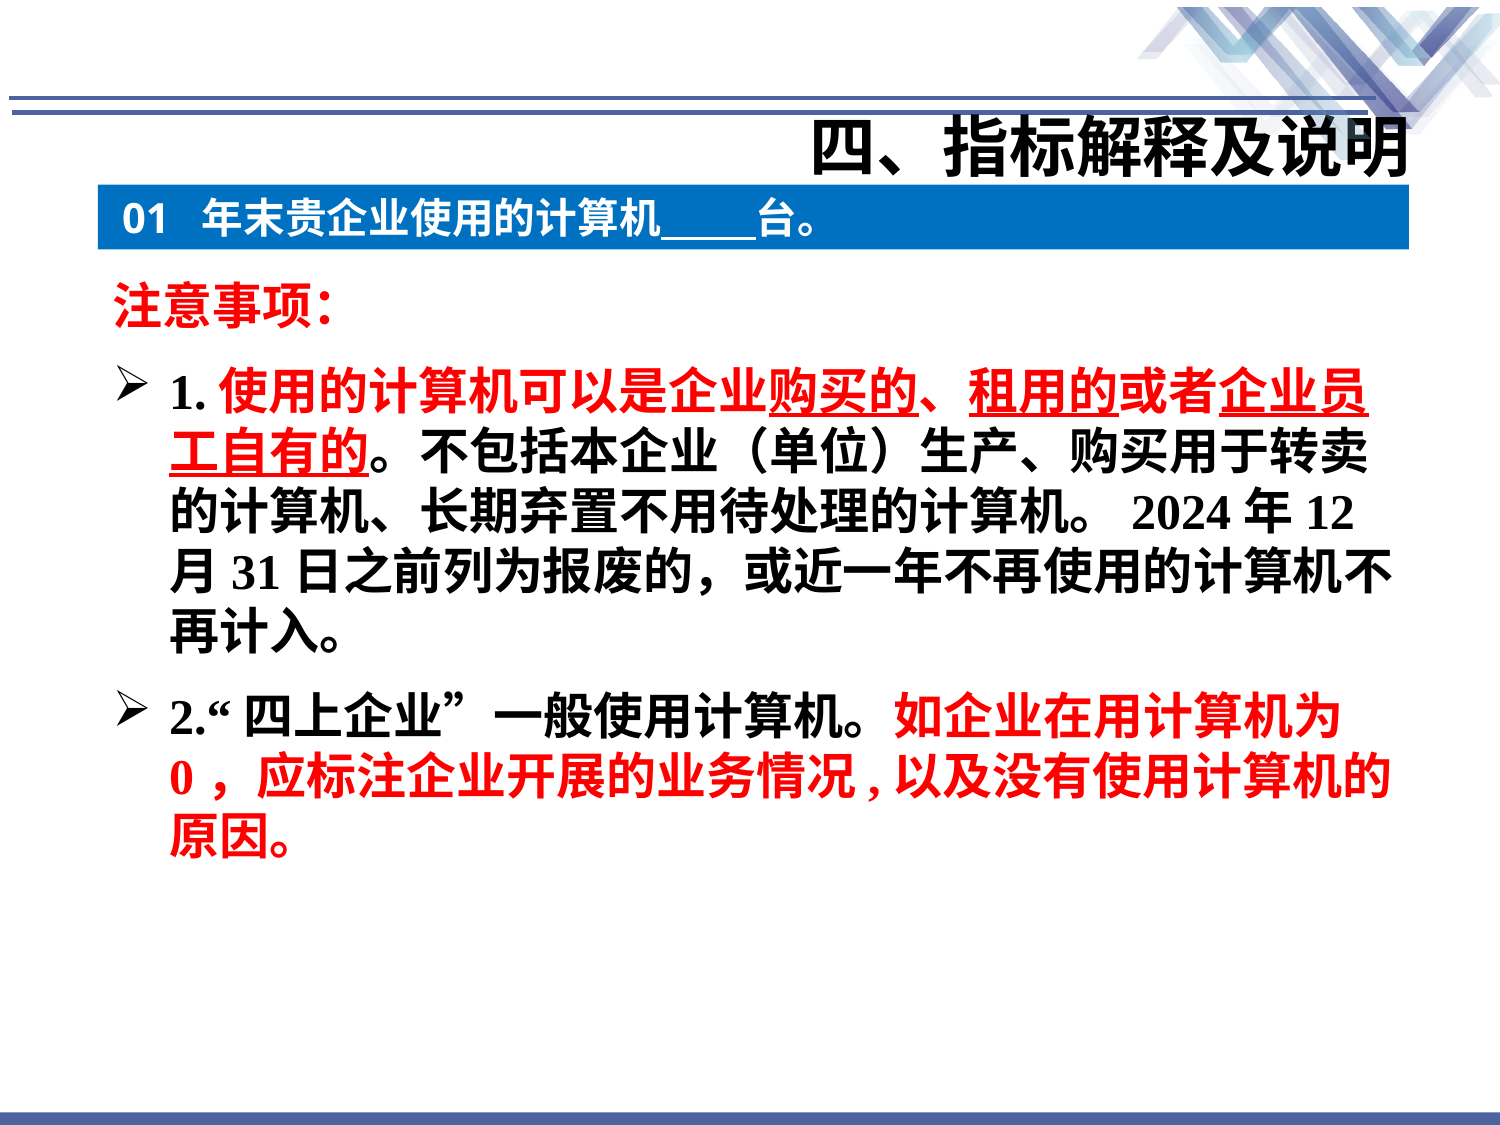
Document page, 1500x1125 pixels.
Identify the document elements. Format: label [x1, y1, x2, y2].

text_box [0, 7, 1500, 1125]
